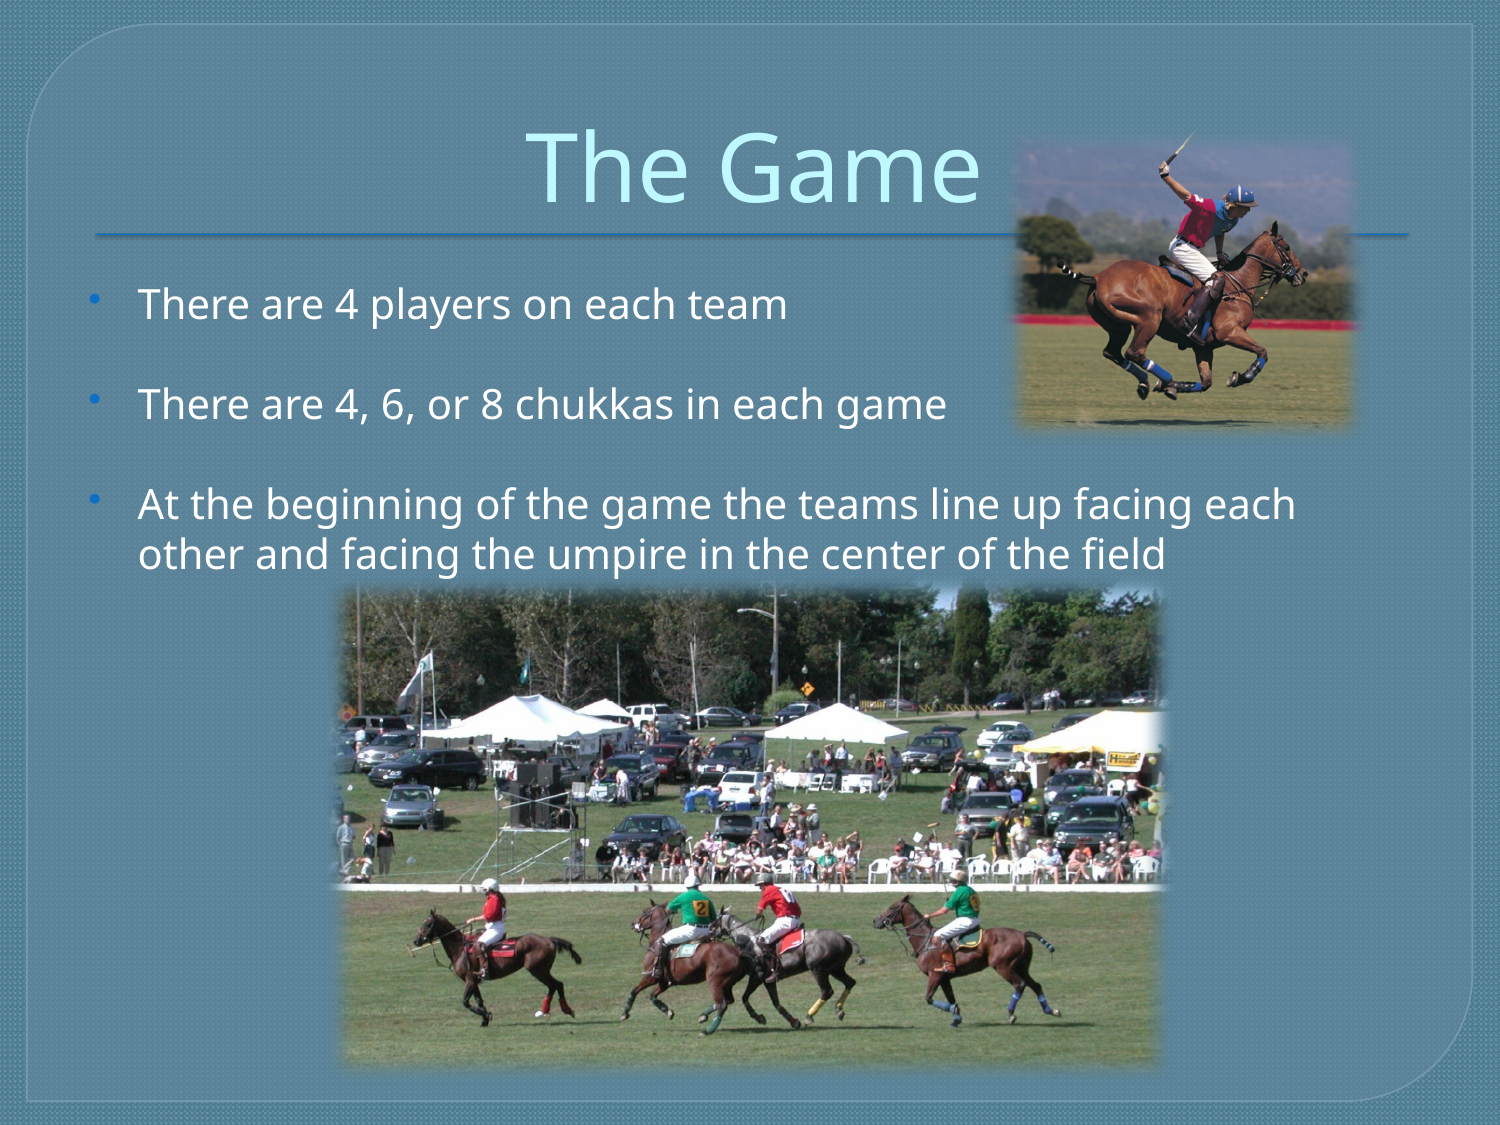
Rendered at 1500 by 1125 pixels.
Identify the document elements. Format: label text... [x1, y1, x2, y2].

picture [324, 574, 1176, 1085]
list There are 4 players on each team There are 4, 6, or 8 chukkas in each game At the beginning of the game the teams line up facing each other and facing the umpire in the center of the field [75, 270, 1425, 1013]
picture [999, 124, 1370, 447]
title The Game [75, 41, 1425, 230]
